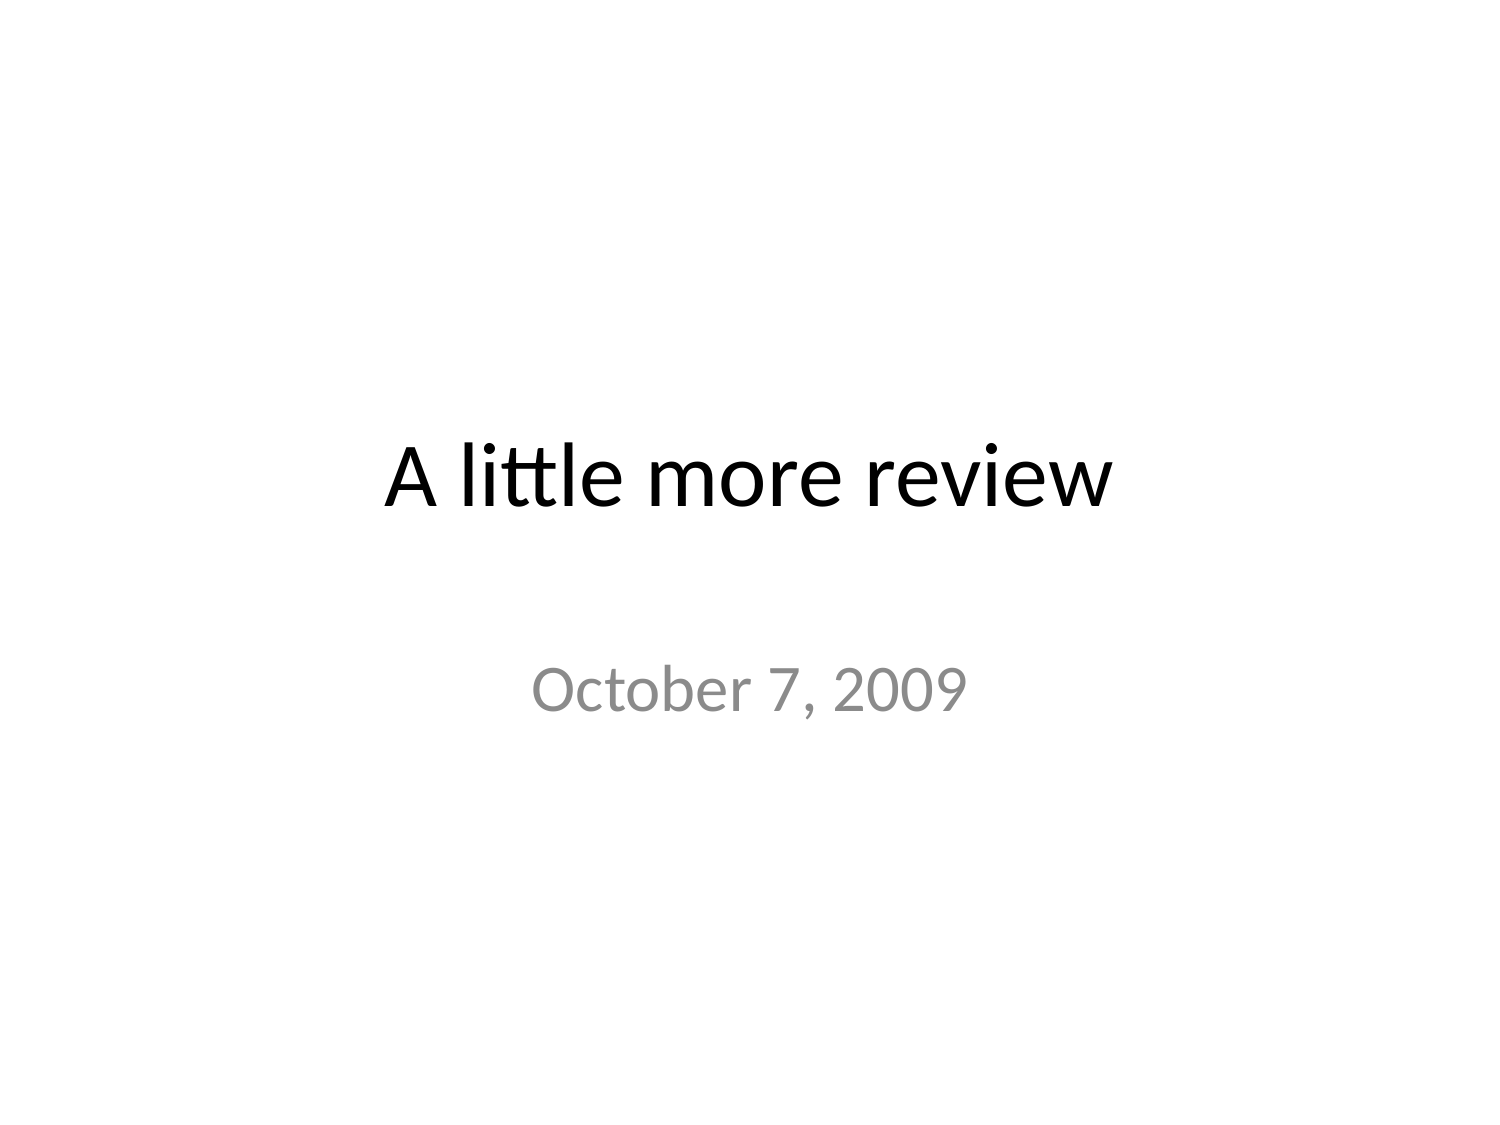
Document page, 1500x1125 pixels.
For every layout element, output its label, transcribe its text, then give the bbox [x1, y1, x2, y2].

title A little more review [112, 349, 1388, 591]
subtitle October 7, 2009 [225, 637, 1275, 925]
